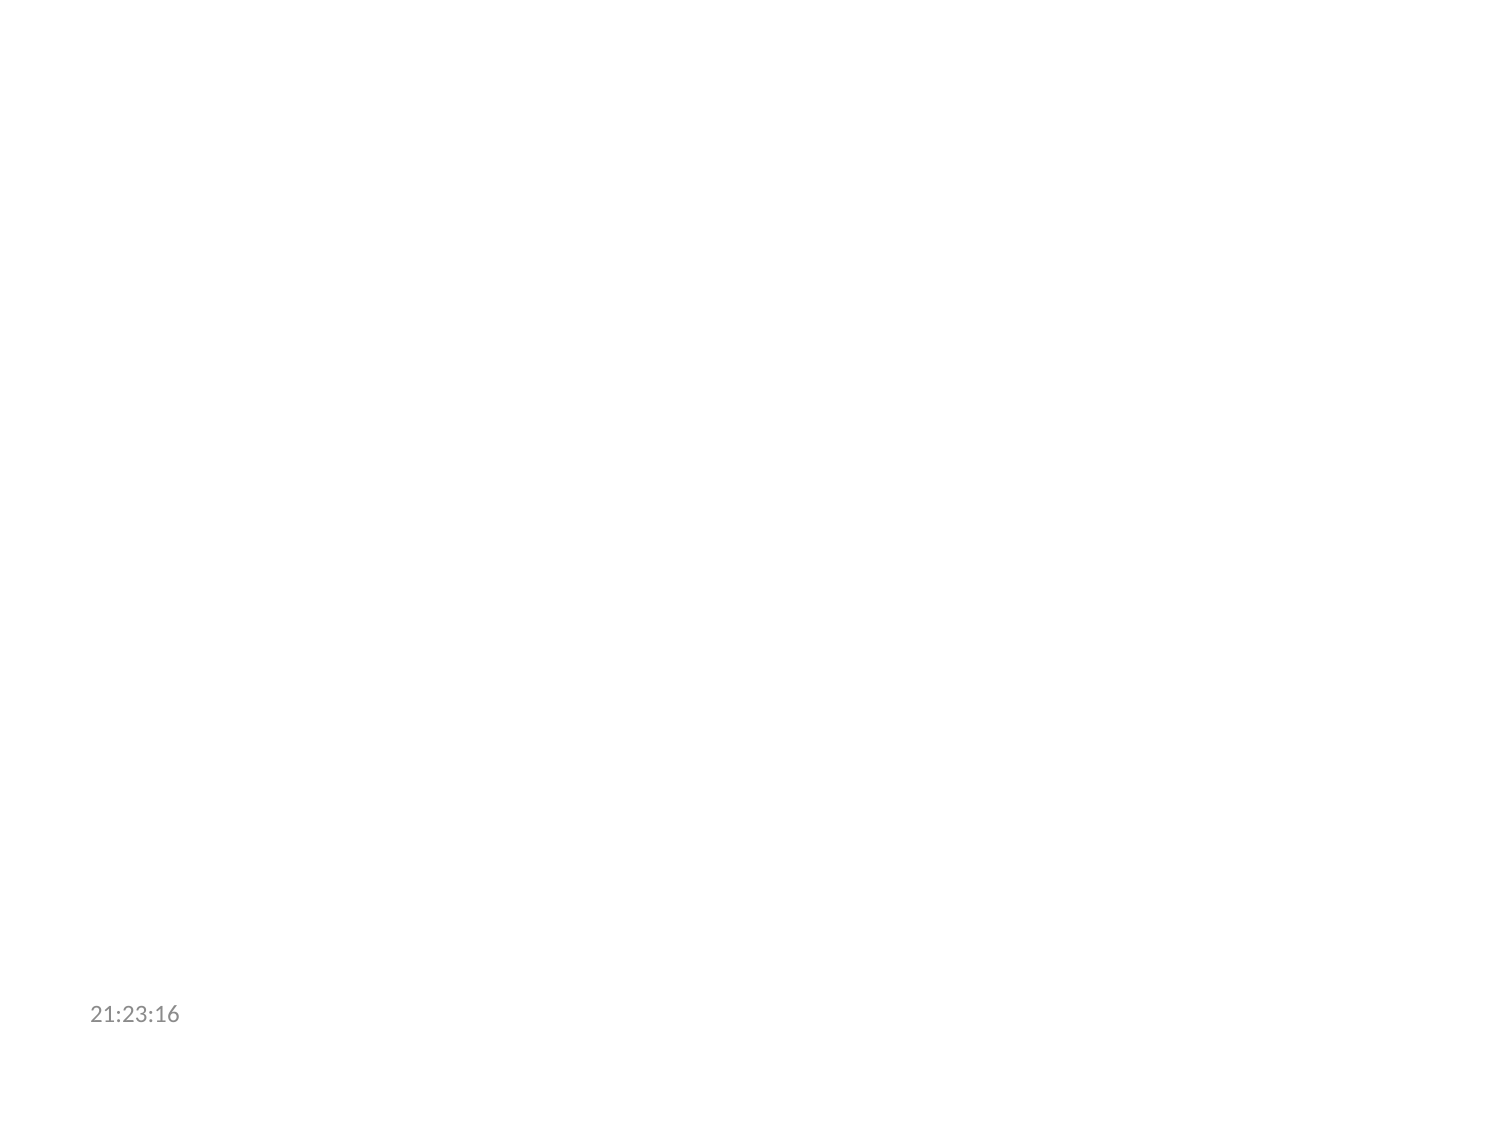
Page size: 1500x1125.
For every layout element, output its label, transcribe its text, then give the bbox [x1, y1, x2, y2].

text_box 15:35:09 [75, 982, 425, 1043]
